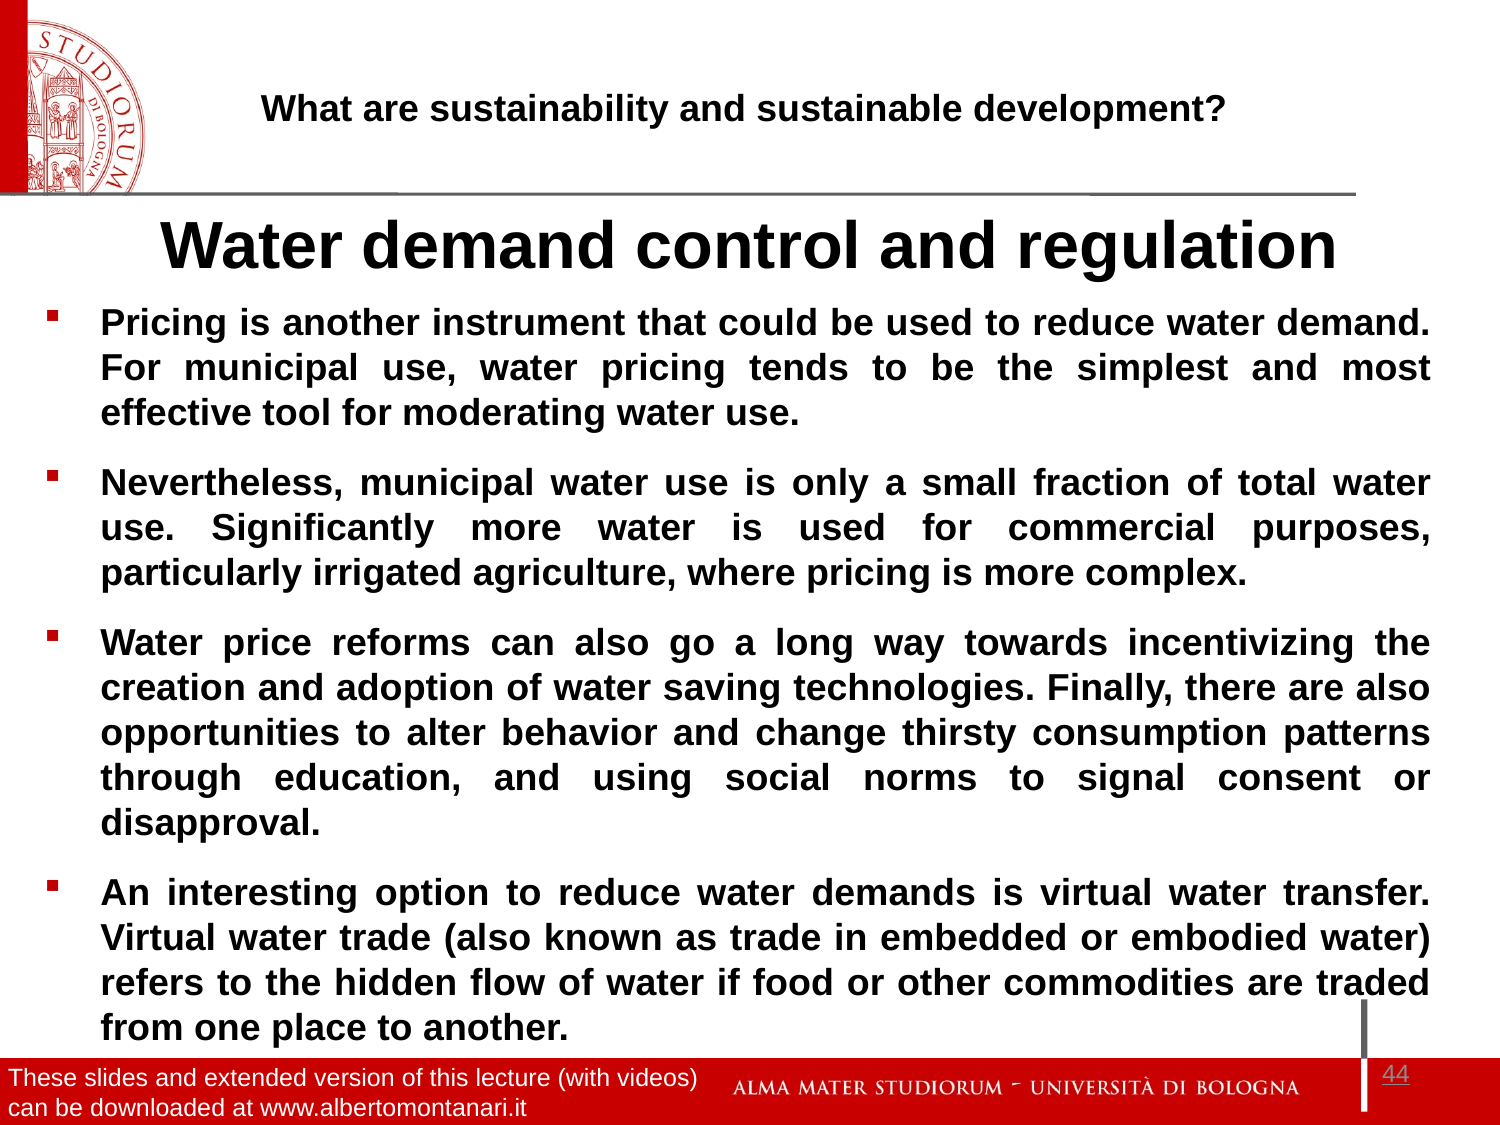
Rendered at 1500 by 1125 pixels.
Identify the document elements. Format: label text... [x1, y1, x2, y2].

slide_number 44 [1074, 1056, 1425, 1103]
list Pricing is another instrument that could be used to reduce water demand. For municipal use, water pricing tends to be the simplest and most effective tool for moderating water use. Nevertheless, municipal water use is only a small fraction of total water use. Significantly more water is used for commercial purposes, particularly irrigated agriculture, where pricing is more complex. Water price reforms can also go a long way towards incentivizing the creation and adoption of water saving technologies. Finally, there are also opportunities to alter behavior and change thirsty consumption patterns through education, and using social norms to signal consent or disapproval. An interesting option to reduce water demands is virtual water transfer. Virtual water trade (also known as trade in embedded or embodied water) refers to the hidden flow of water if food or other commodities are traded from one place to another. [29, 290, 1447, 1056]
picture [28, 16, 151, 192]
text_box Water demand control and regulation [53, 194, 1447, 290]
picture [0, 1058, 1500, 1125]
